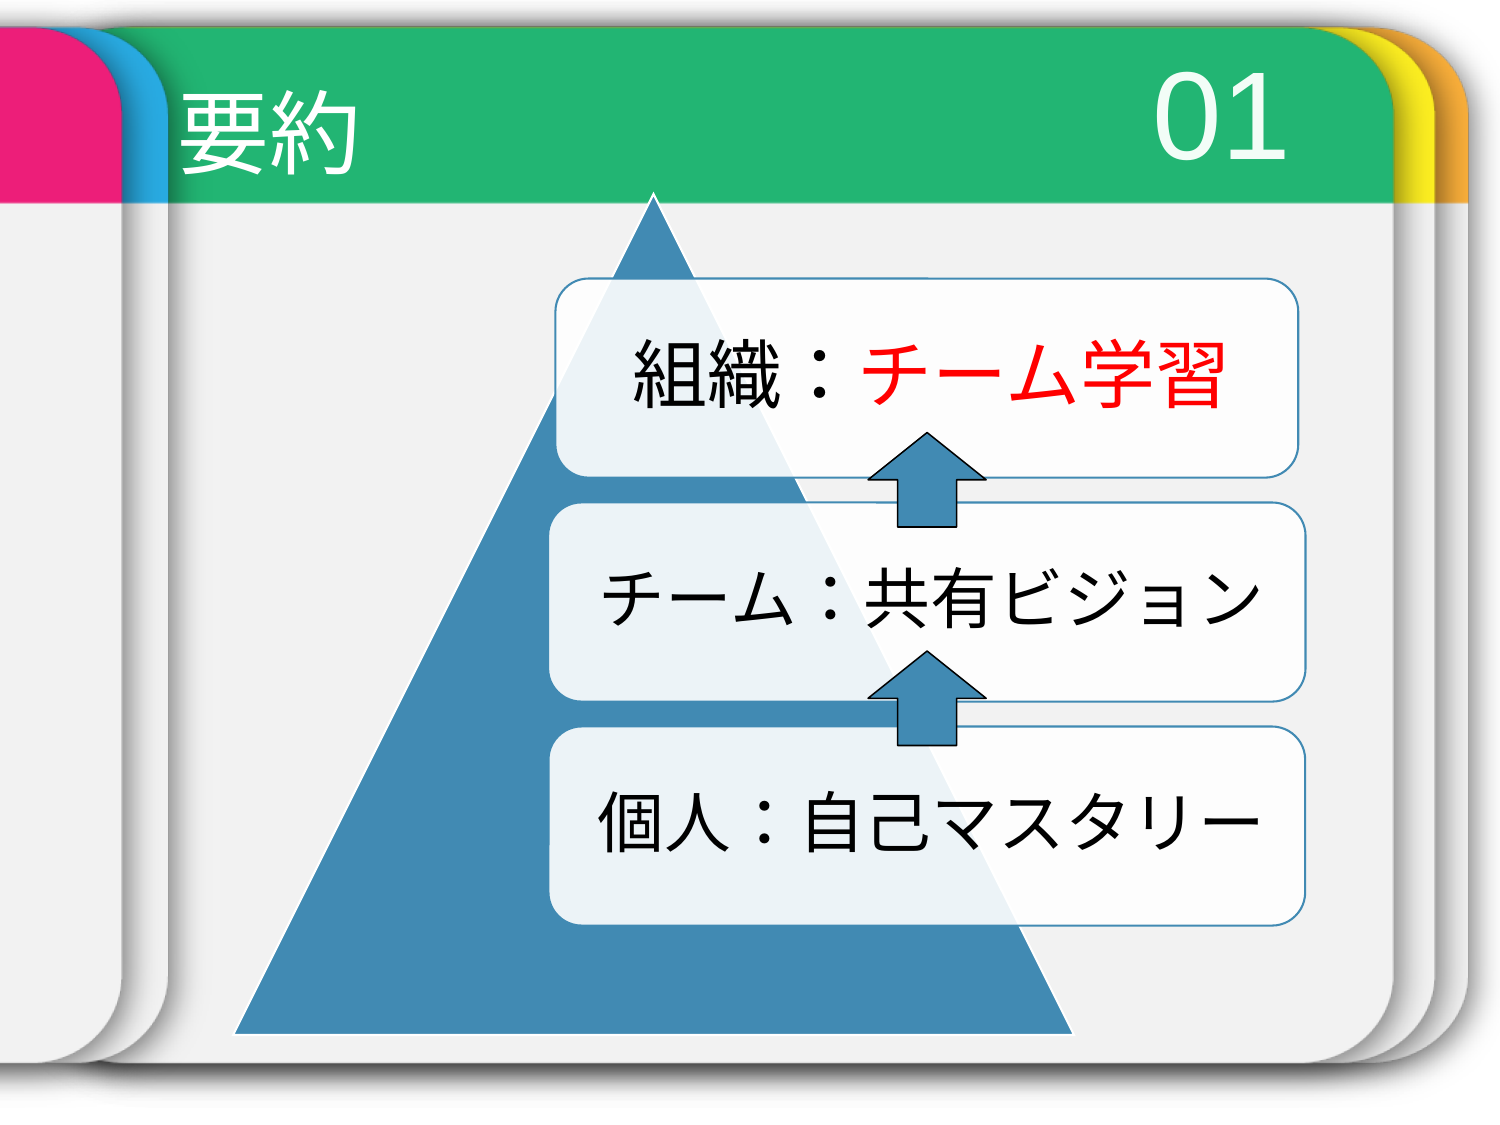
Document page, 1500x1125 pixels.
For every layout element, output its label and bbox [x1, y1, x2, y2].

picture [0, 0, 1500, 1125]
text_box [162, 193, 1377, 1035]
